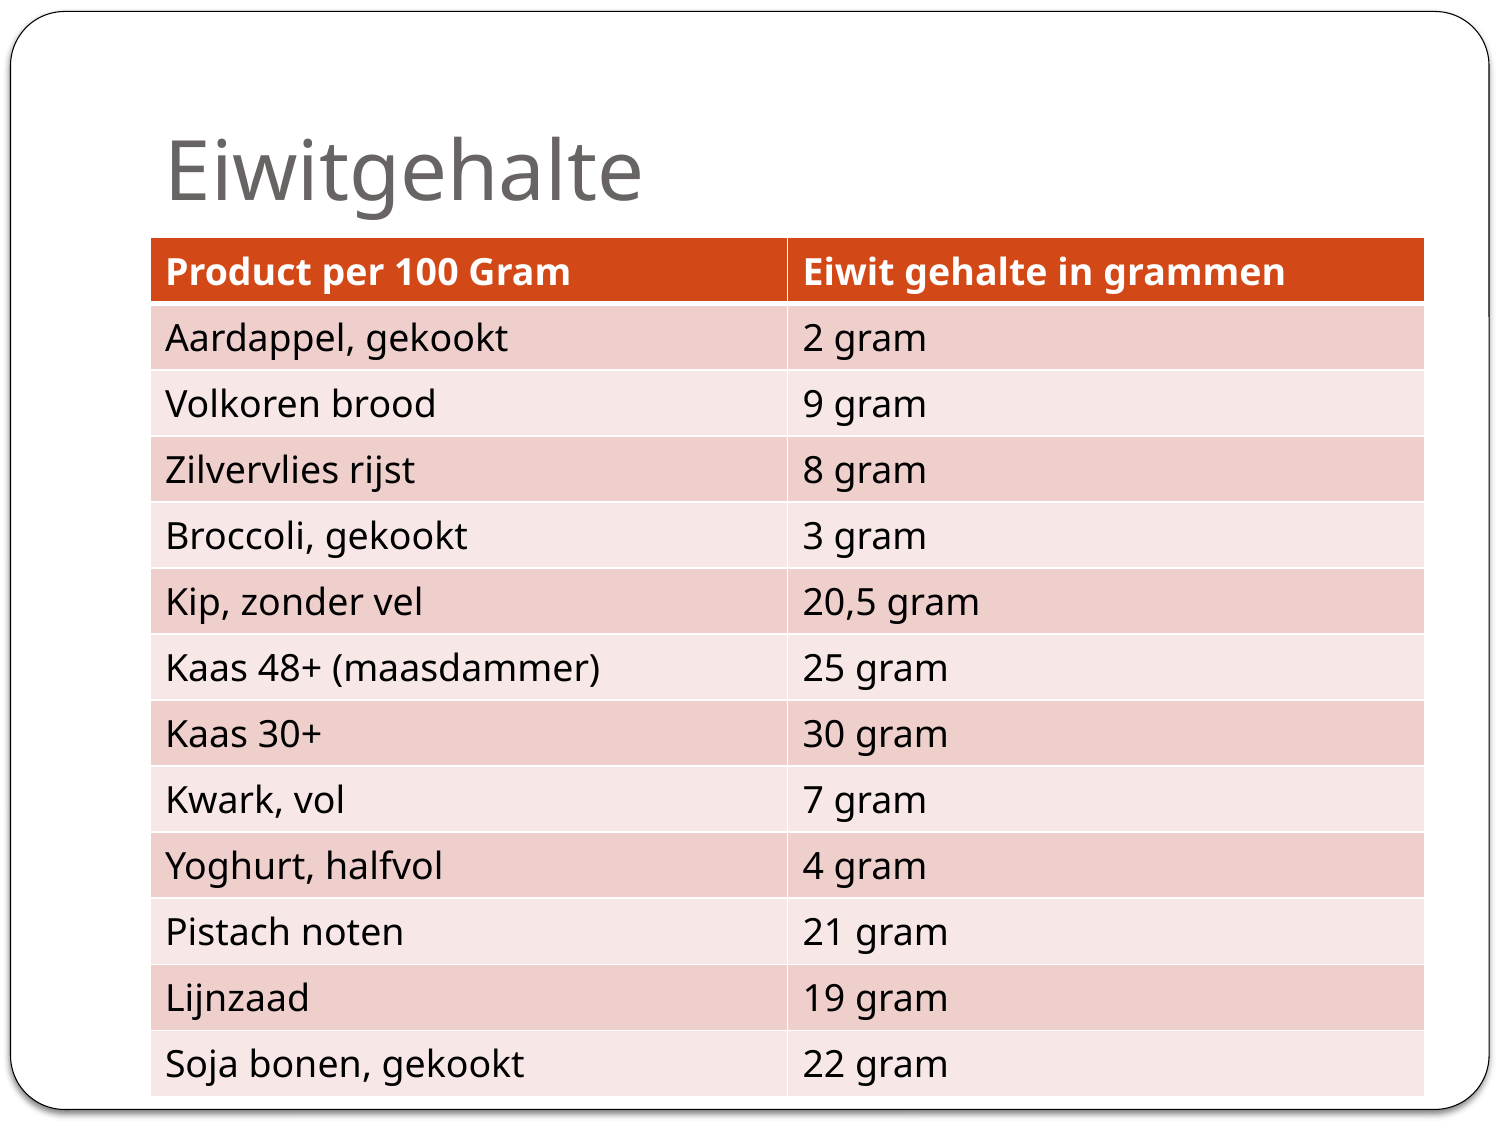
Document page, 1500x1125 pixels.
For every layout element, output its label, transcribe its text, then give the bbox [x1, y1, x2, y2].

table_cell 25 gram [788, 635, 1424, 699]
table_header Product per 100 Gram [151, 238, 787, 301]
table_cell Zilvervlies rijst [151, 437, 787, 501]
table_cell 21 gram [788, 899, 1424, 964]
table_cell 4 gram [788, 833, 1424, 897]
table_cell Aardappel, gekookt [151, 306, 787, 369]
table_cell Yoghurt, halfvol [151, 833, 787, 897]
title Eiwitgehalte [150, 45, 1425, 233]
table_cell 22 gram [788, 1031, 1424, 1096]
table_cell Soja bonen, gekookt [151, 1031, 787, 1096]
table_cell 30 gram [788, 701, 1424, 765]
table_cell Broccoli, gekookt [151, 503, 787, 567]
table_cell 3 gram [788, 503, 1424, 567]
table_cell Kwark, vol [151, 767, 787, 831]
table_cell 7 gram [788, 767, 1424, 831]
table_header Eiwit gehalte in grammen [788, 238, 1424, 301]
table_cell Kip, zonder vel [151, 569, 787, 633]
table_cell 9 gram [788, 371, 1424, 435]
table_cell Pistach noten [151, 899, 787, 964]
table_cell 20,5 gram [788, 569, 1424, 633]
table_cell 19 gram [788, 965, 1424, 1030]
table_cell 2 gram [788, 306, 1424, 369]
table_cell Kaas 30+ [151, 701, 787, 765]
table_cell 8 gram [788, 437, 1424, 501]
table_cell Volkoren brood [151, 371, 787, 435]
table_cell Kaas 48+ (maasdammer) [151, 635, 787, 699]
table_cell Lijnzaad [151, 965, 787, 1030]
